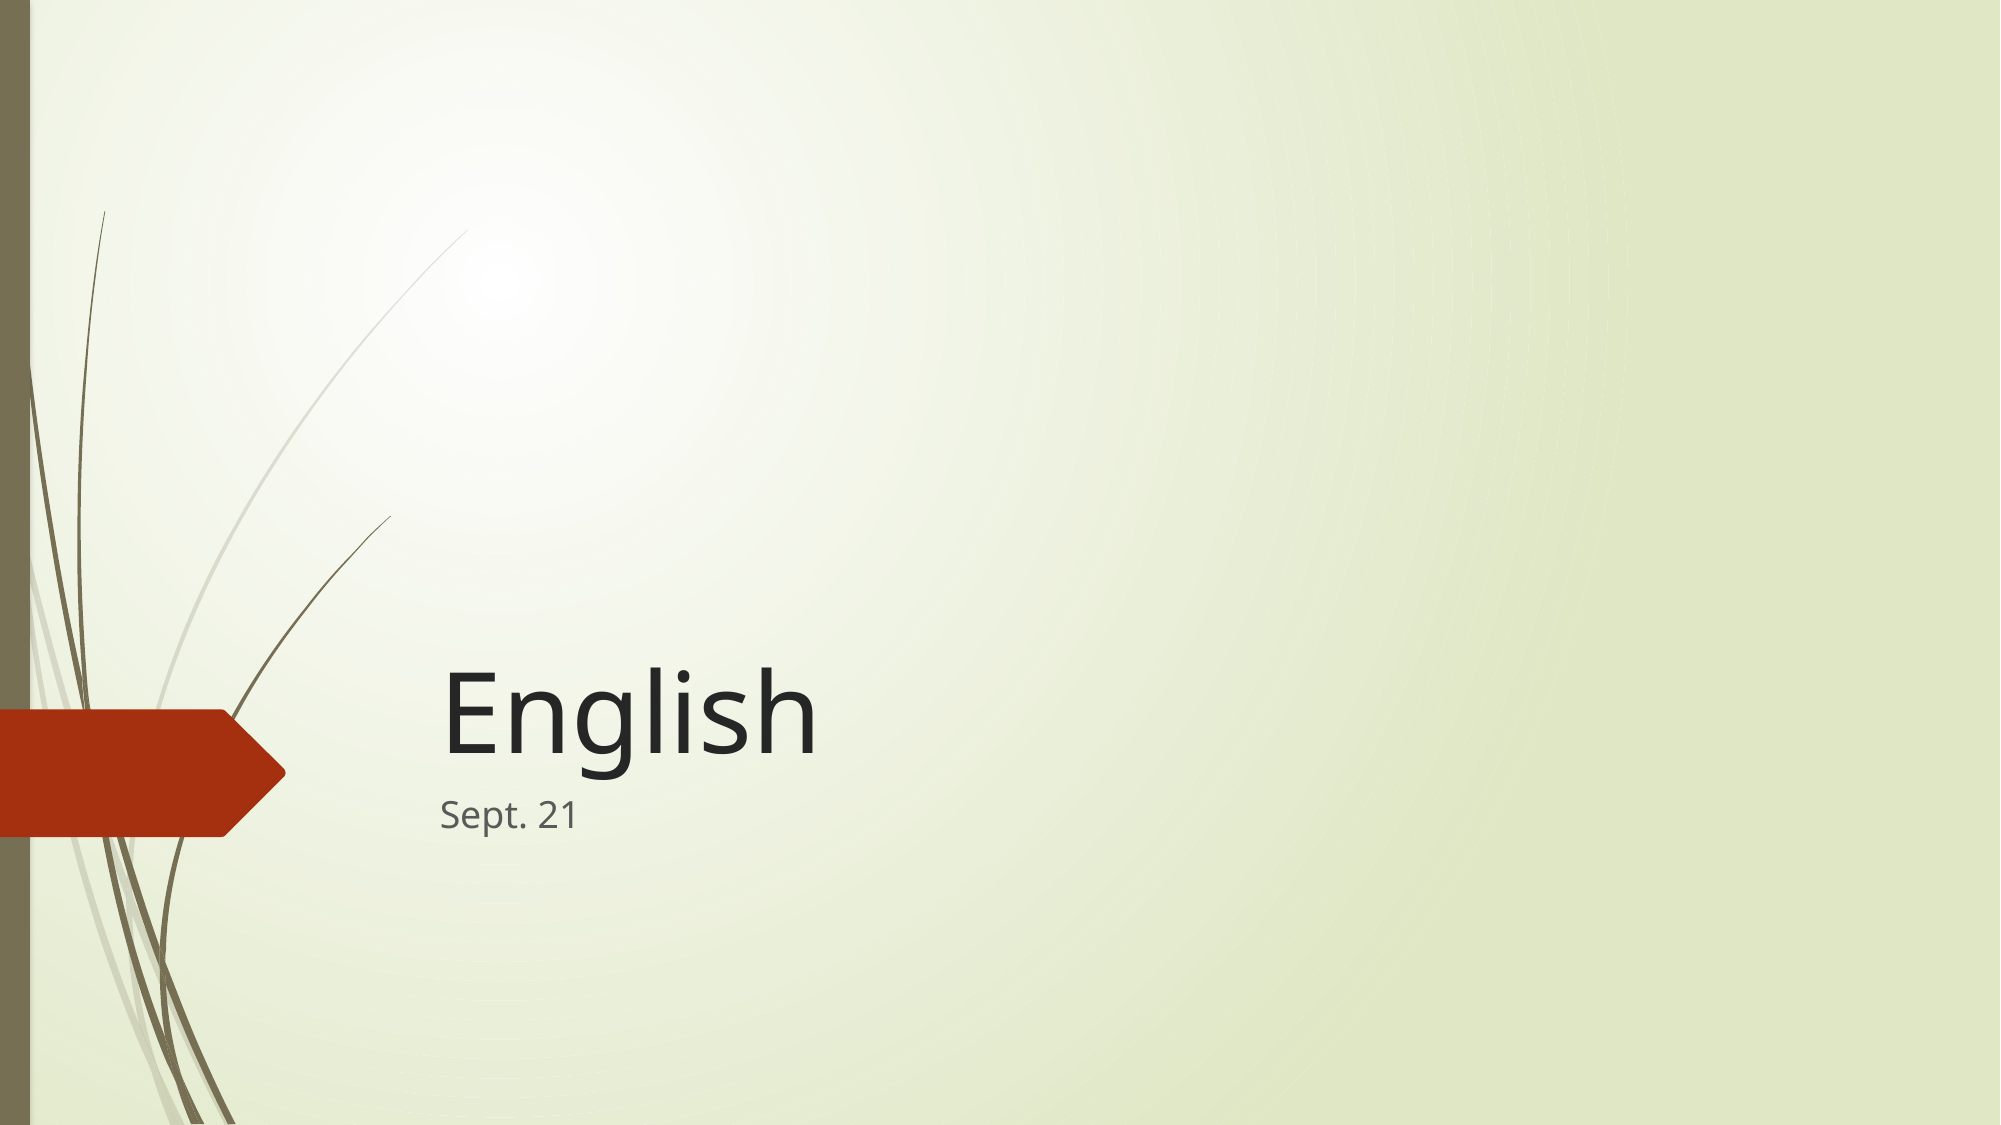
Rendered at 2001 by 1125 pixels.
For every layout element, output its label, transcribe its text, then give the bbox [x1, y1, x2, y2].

title English [424, 412, 1888, 783]
subtitle Sept. 21 [424, 783, 1888, 969]
